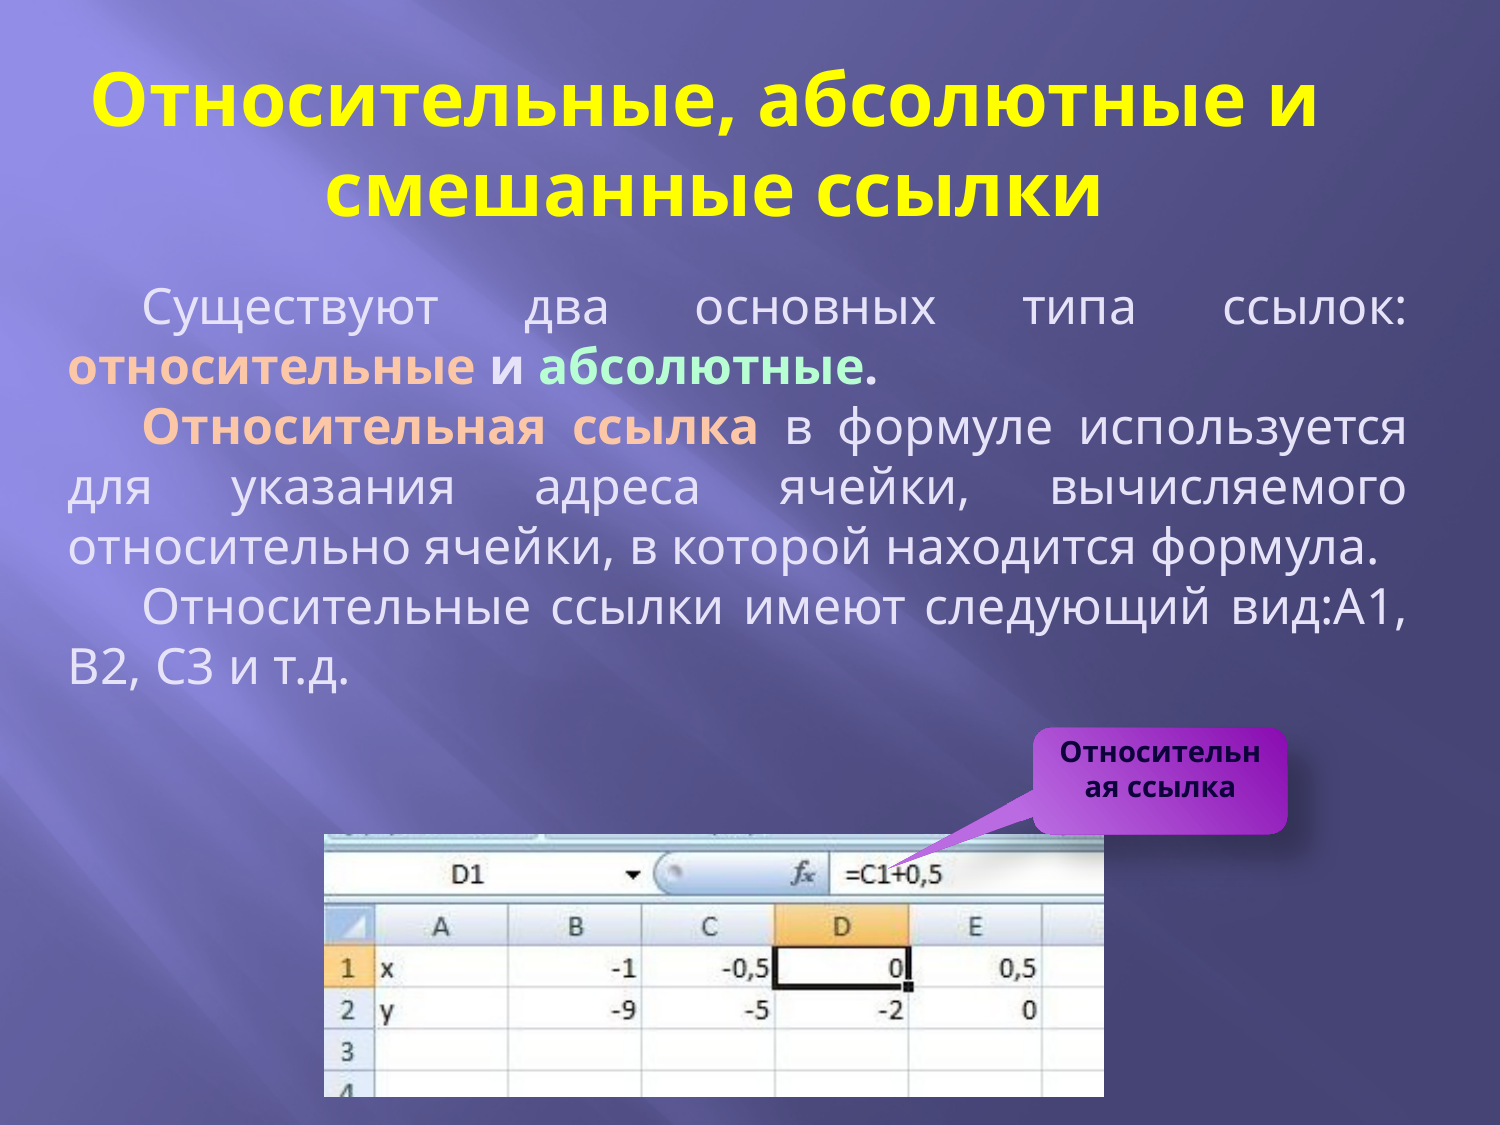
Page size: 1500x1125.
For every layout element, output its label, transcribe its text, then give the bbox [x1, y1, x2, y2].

text_box Относительные, абсолютные и смешанные ссылки [23, 43, 1406, 239]
text_box Относительная ссылка [953, 727, 1288, 835]
picture [324, 833, 1105, 1097]
text_box Существуют два основных типа ссылок: относительные и абсолютные. Относительная ссылка в формуле используется для указания адреса ячейки, вычисляемого относительно ячейки, в которой находится формула. Относительные ссылки имеют следующий вид:А1, В2, С3 и т.д. [53, 267, 1424, 747]
